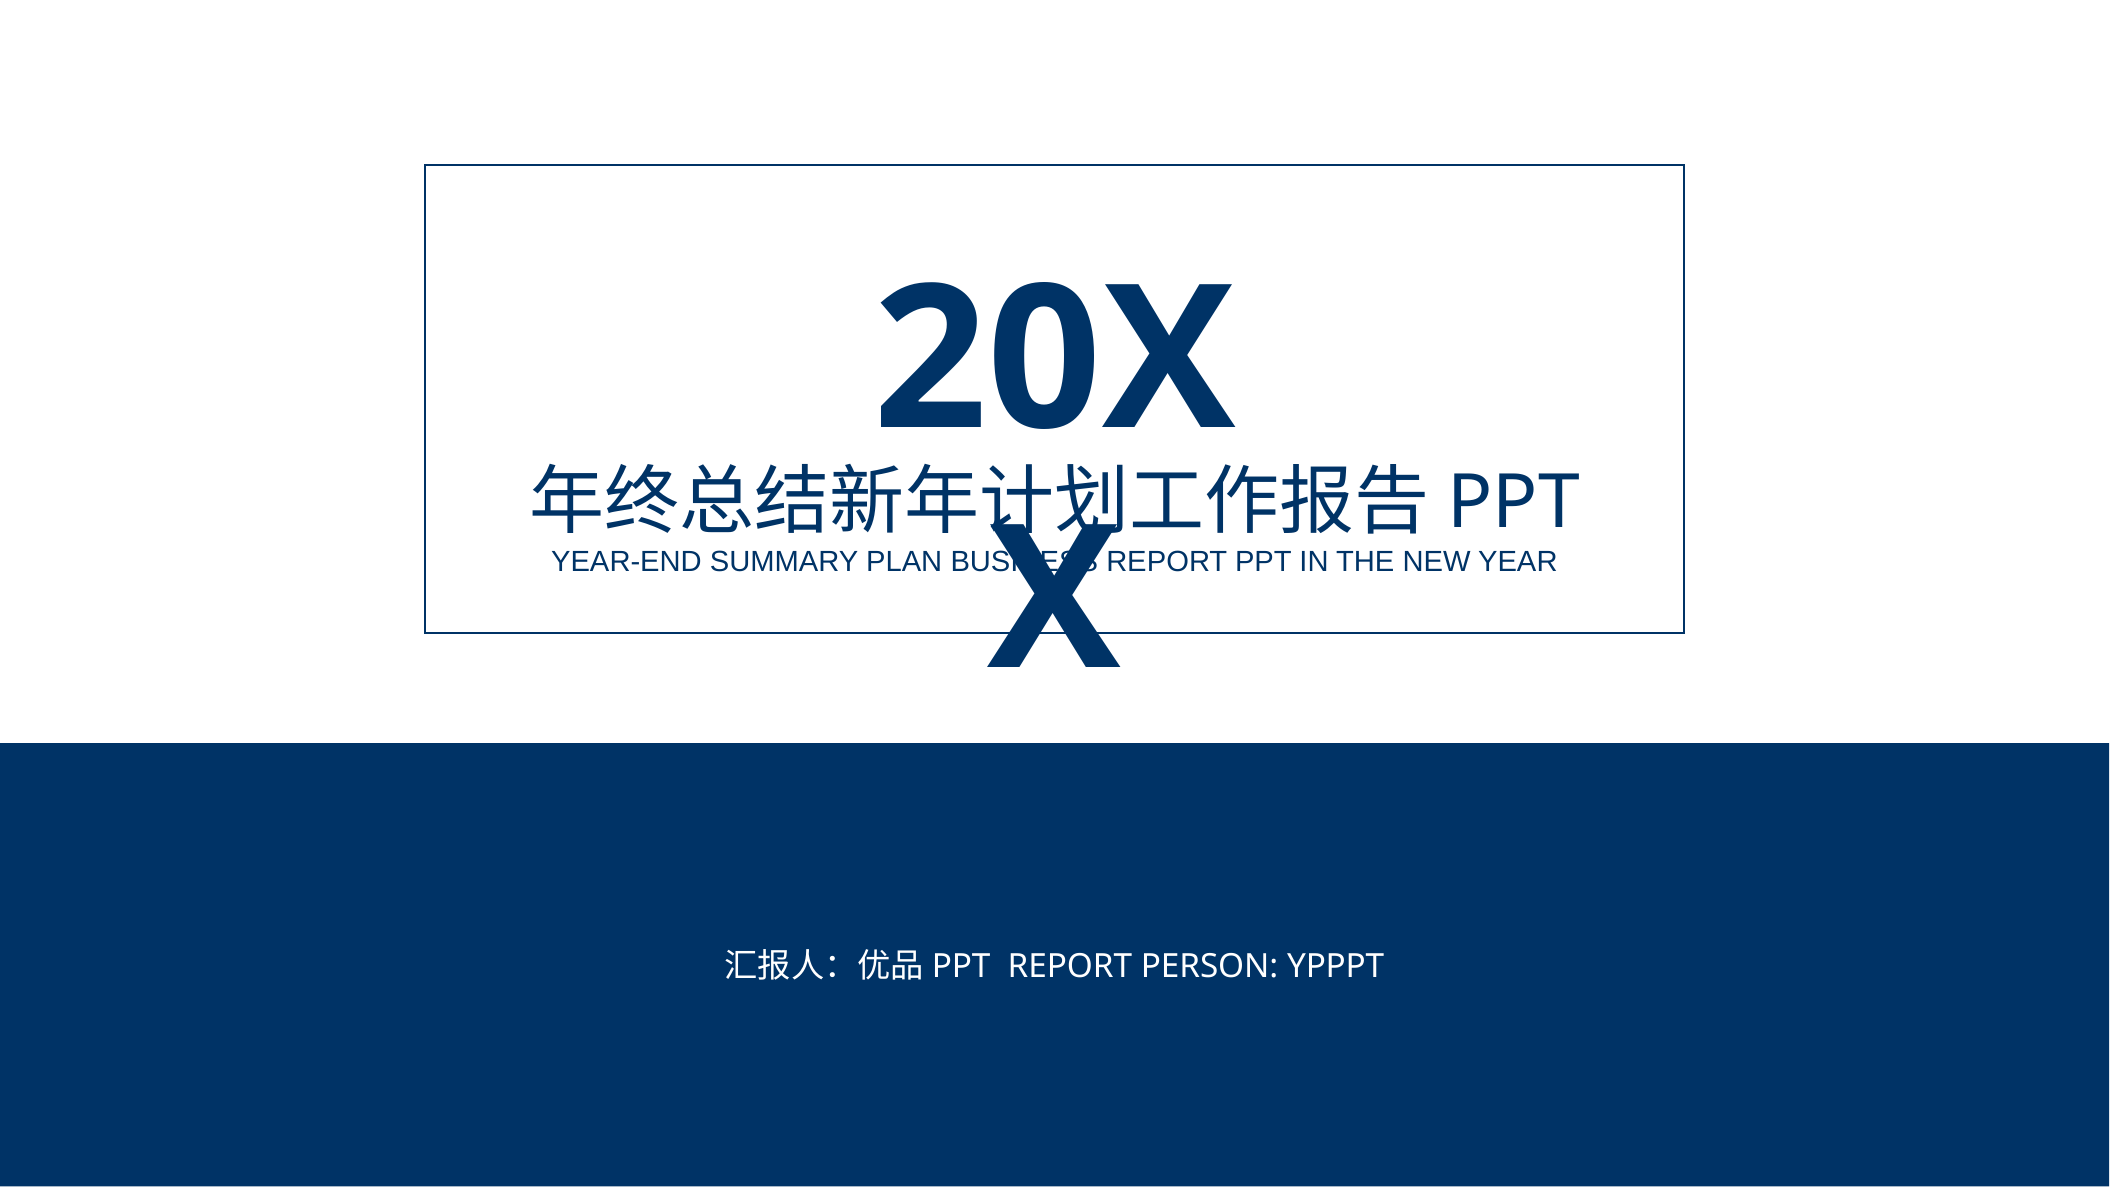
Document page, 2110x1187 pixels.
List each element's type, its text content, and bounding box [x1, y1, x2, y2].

text_box [424, 164, 1685, 634]
text_box [0, 742, 2110, 1187]
text_box 20XX [862, 634, 1247, 707]
text_box 汇报人：优品PPT REPORT PERSON: YPPPT [528, 944, 1582, 985]
